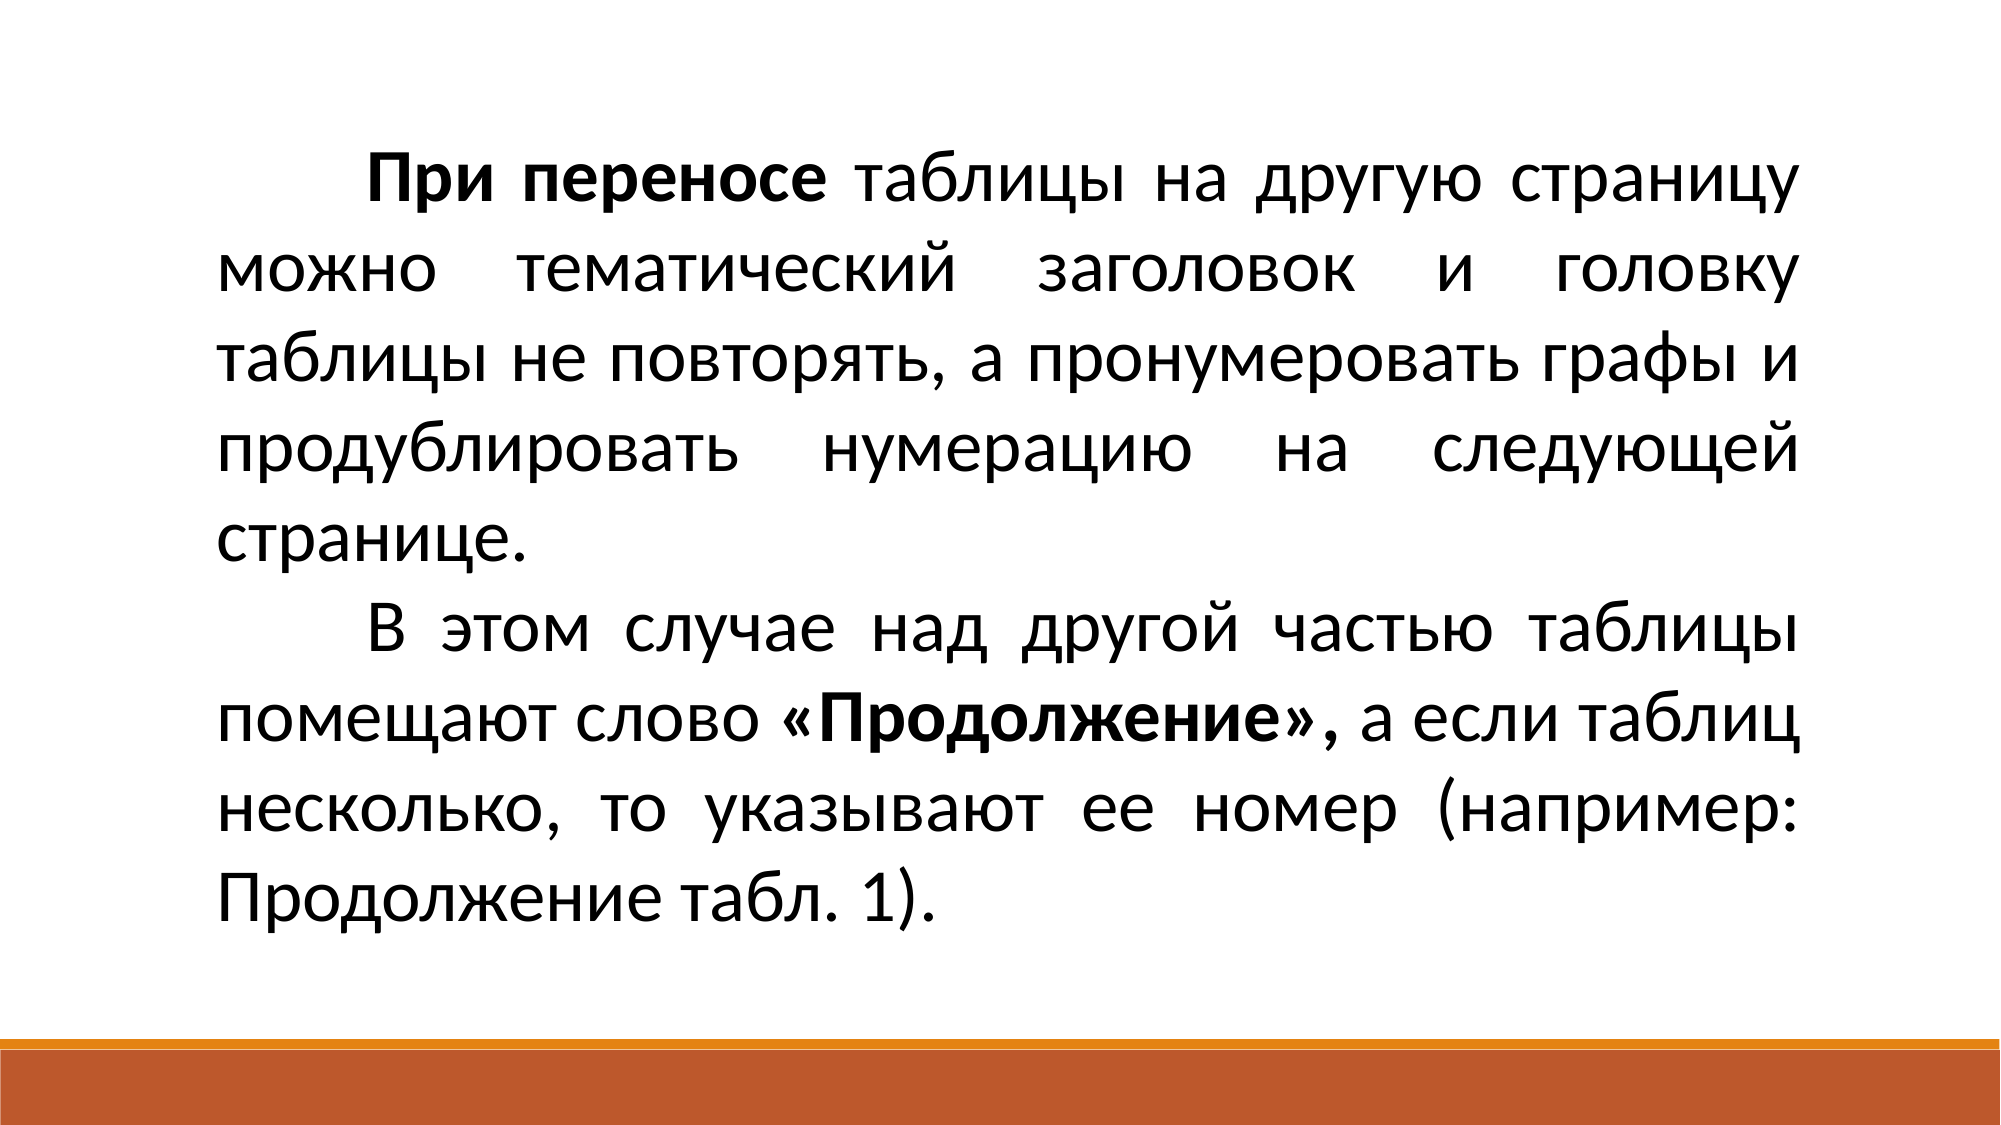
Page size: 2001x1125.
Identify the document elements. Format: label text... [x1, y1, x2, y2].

text_box При переносе таблицы на другую страницу можно тематический заголовок и головку таблицы не повторять, а пронумеровать графы и продублировать нумерацию на следующей странице. В этом случае над другой частью таблицы помещают слово «Продолжение», а если таблиц несколько, то указывают ее номер (например: Продолжение табл. 1). [202, 118, 1816, 944]
